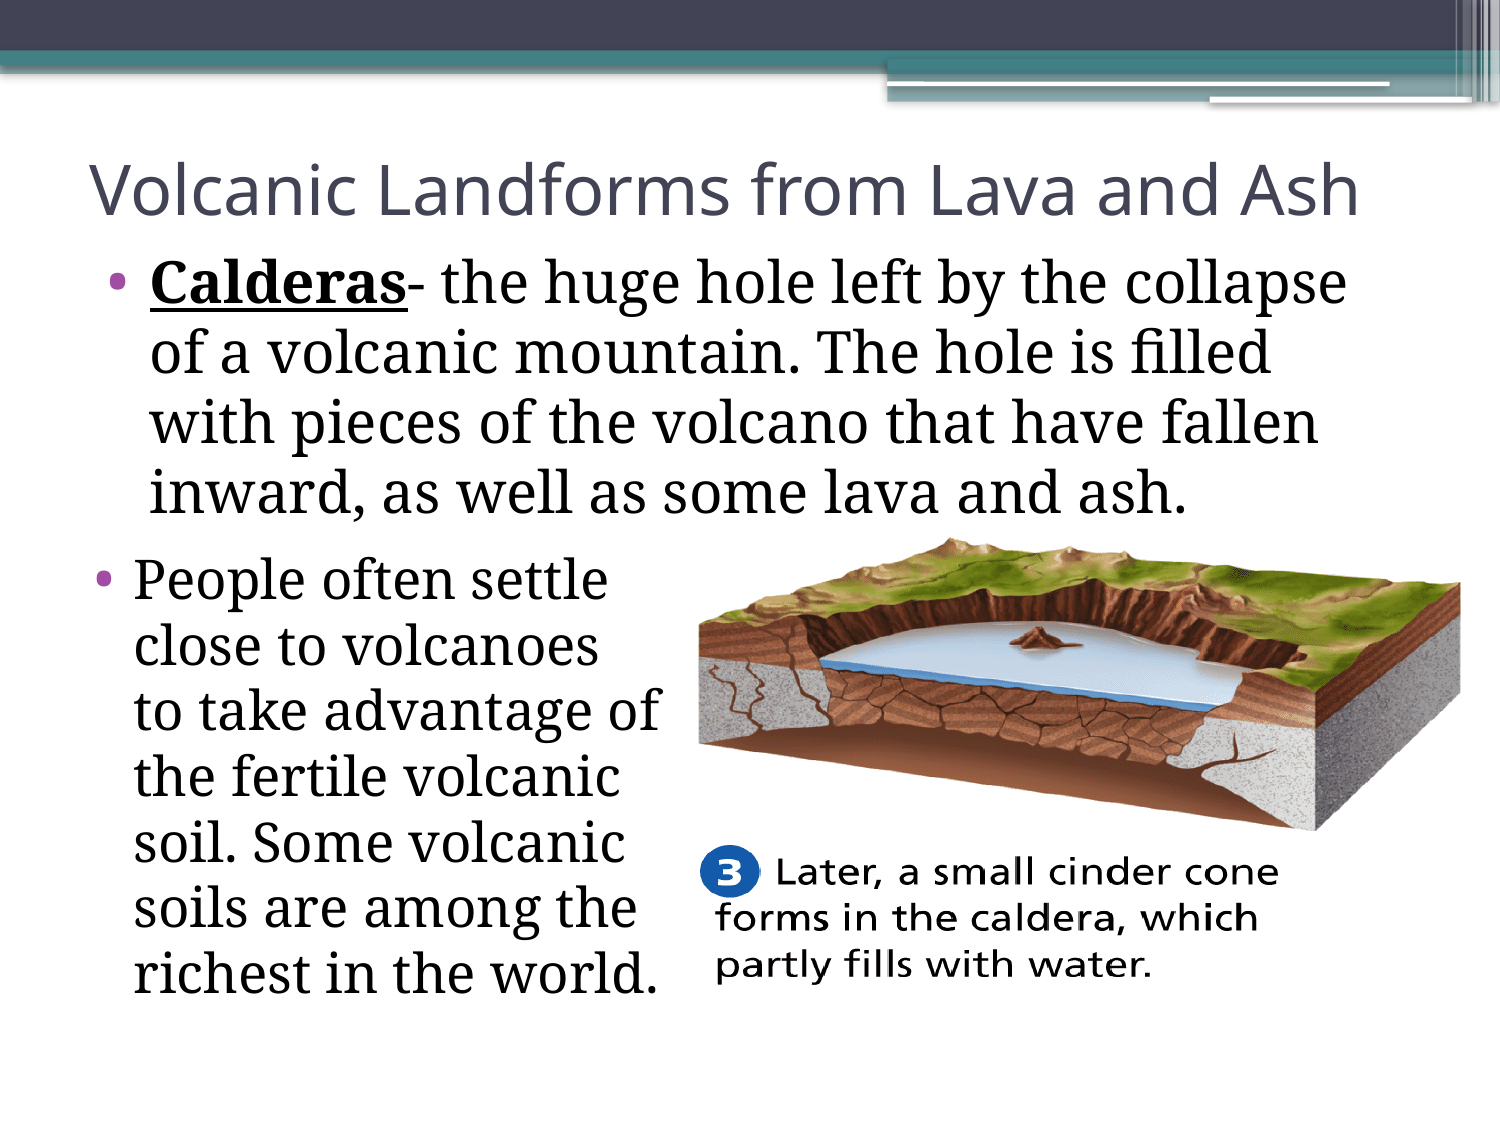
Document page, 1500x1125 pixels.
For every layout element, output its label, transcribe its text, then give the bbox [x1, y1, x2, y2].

text_box People often settle close to volcanoes to take advantage of the fertile volcanic soil. Some volcanic soils are among the richest in the world. [62, 537, 521, 1025]
title Volcanic Landforms from Lava and Ash [75, 99, 1425, 237]
list Calderas- the huge hole left by the collapse of a volcanic mountain. The hole is filled with pieces of the volcano that have fallen inward, as well as some lava and ash. [75, 237, 1425, 537]
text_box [524, 537, 1463, 1019]
